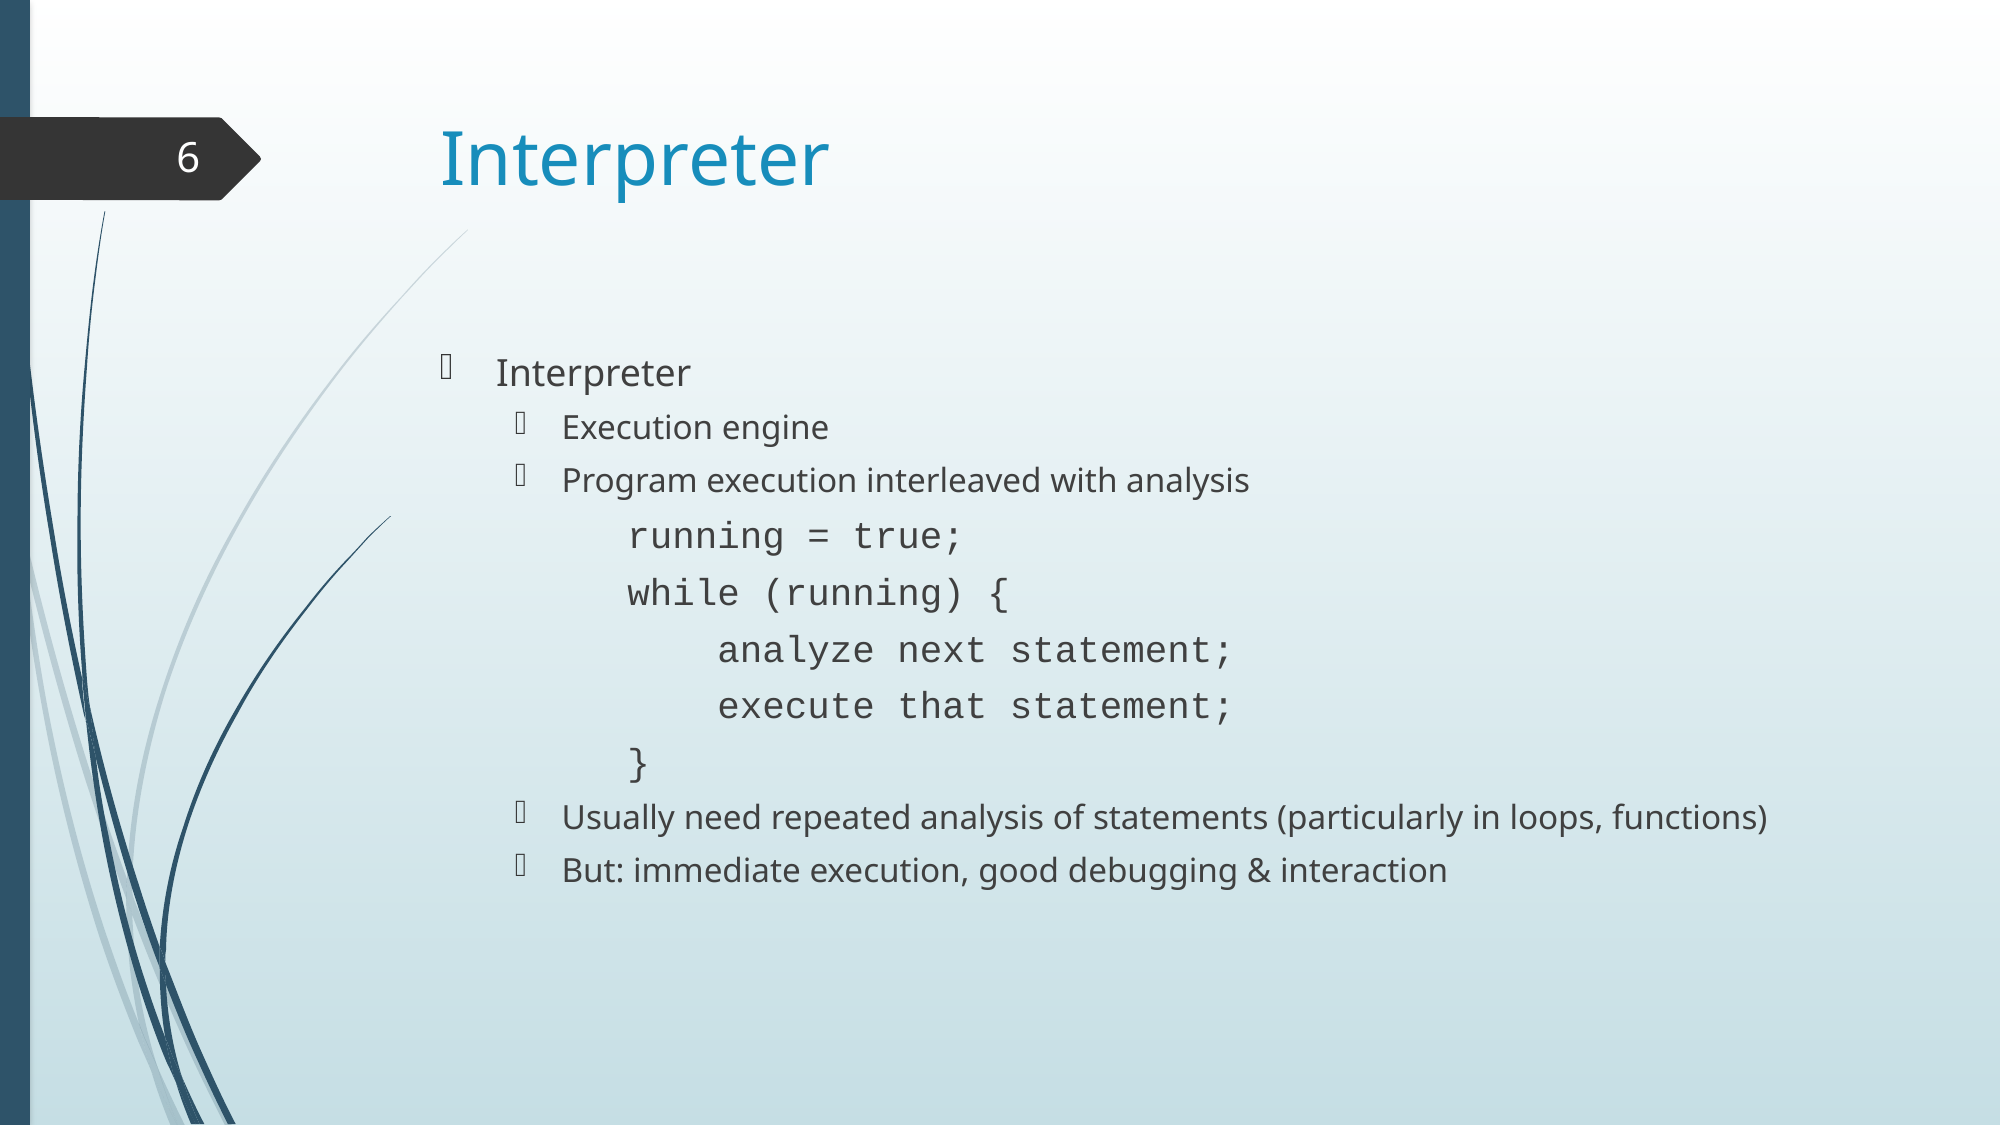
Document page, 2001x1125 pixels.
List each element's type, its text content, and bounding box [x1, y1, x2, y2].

title Interpreter [425, 102, 1888, 313]
list Interpreter Execution engine Program execution interleaved with analysis running = true; while (running) { analyze next statement; execute that statement; } Usually need repeated analysis of statements (particularly in loops, functions) But: immediate execution, good debugging & interaction [424, 350, 1888, 988]
slide_number 6 [87, 129, 216, 190]
